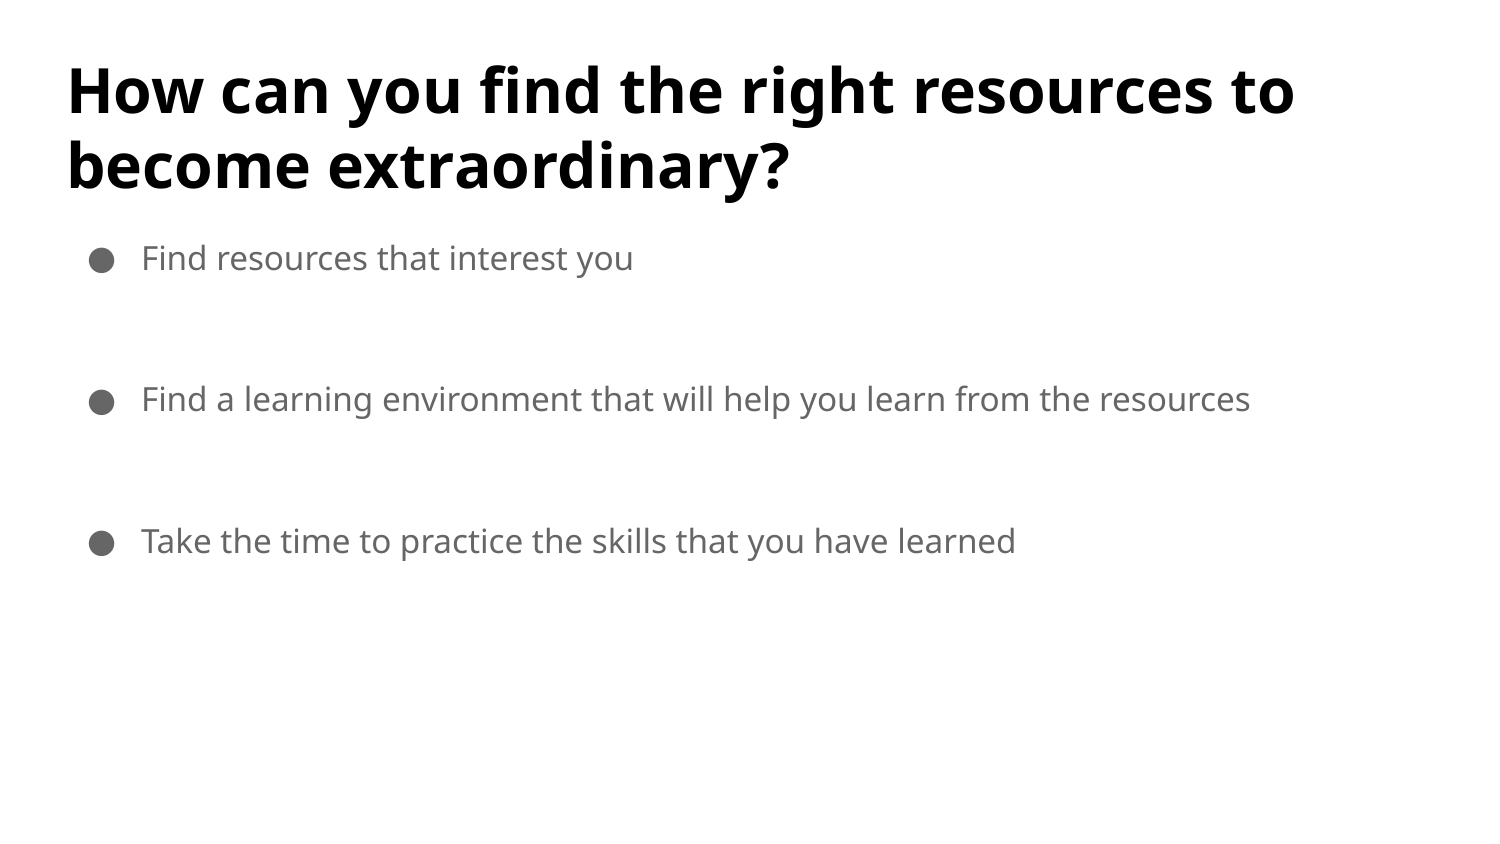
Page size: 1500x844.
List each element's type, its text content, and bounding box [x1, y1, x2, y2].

list Find resources that interest you Find a learning environment that will help you learn from the resources Take the time to practice the skills that you have learned [51, 215, 1449, 750]
title How can you find the right resources to become extraordinary? [51, 35, 1449, 197]
